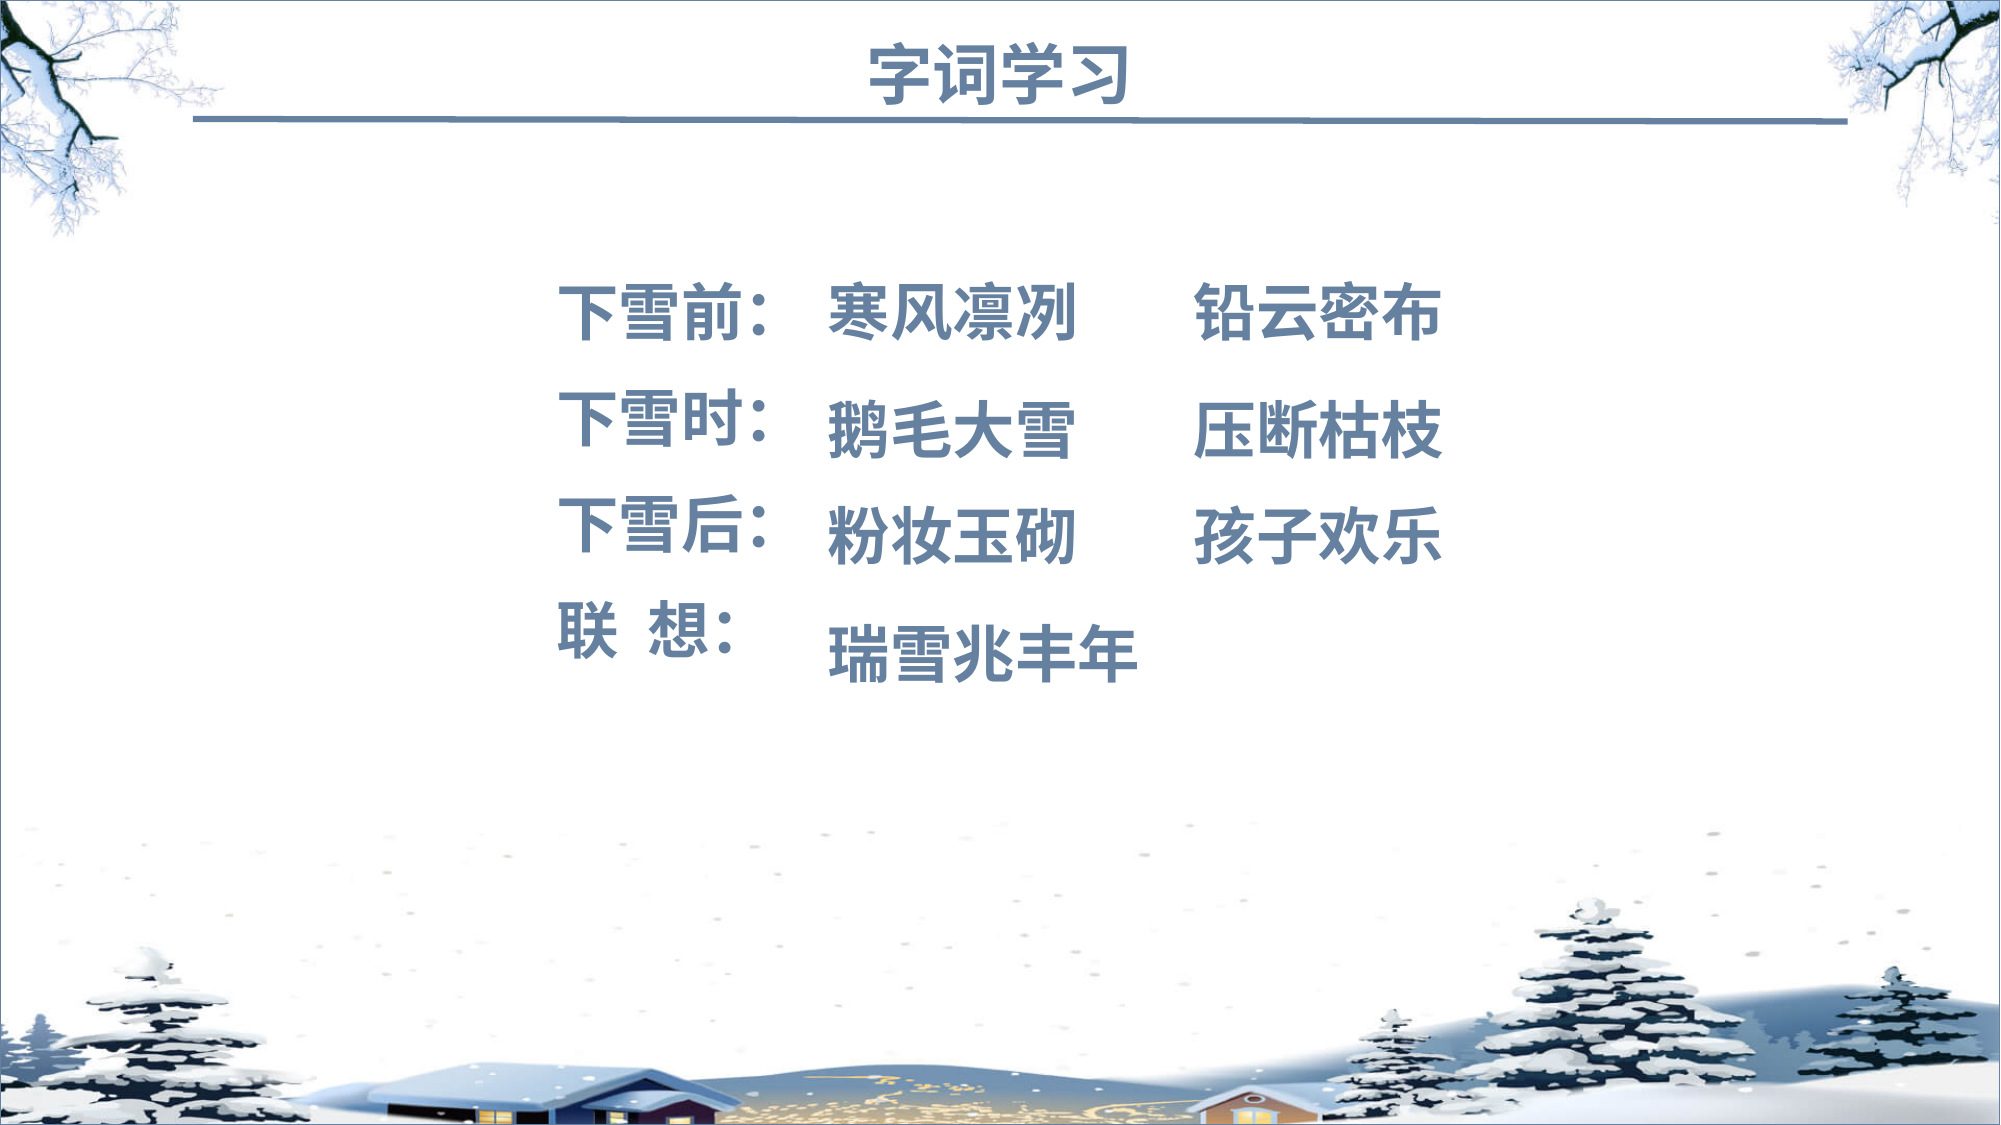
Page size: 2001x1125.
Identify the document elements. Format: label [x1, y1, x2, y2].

text_box [0, 0, 2000, 1125]
